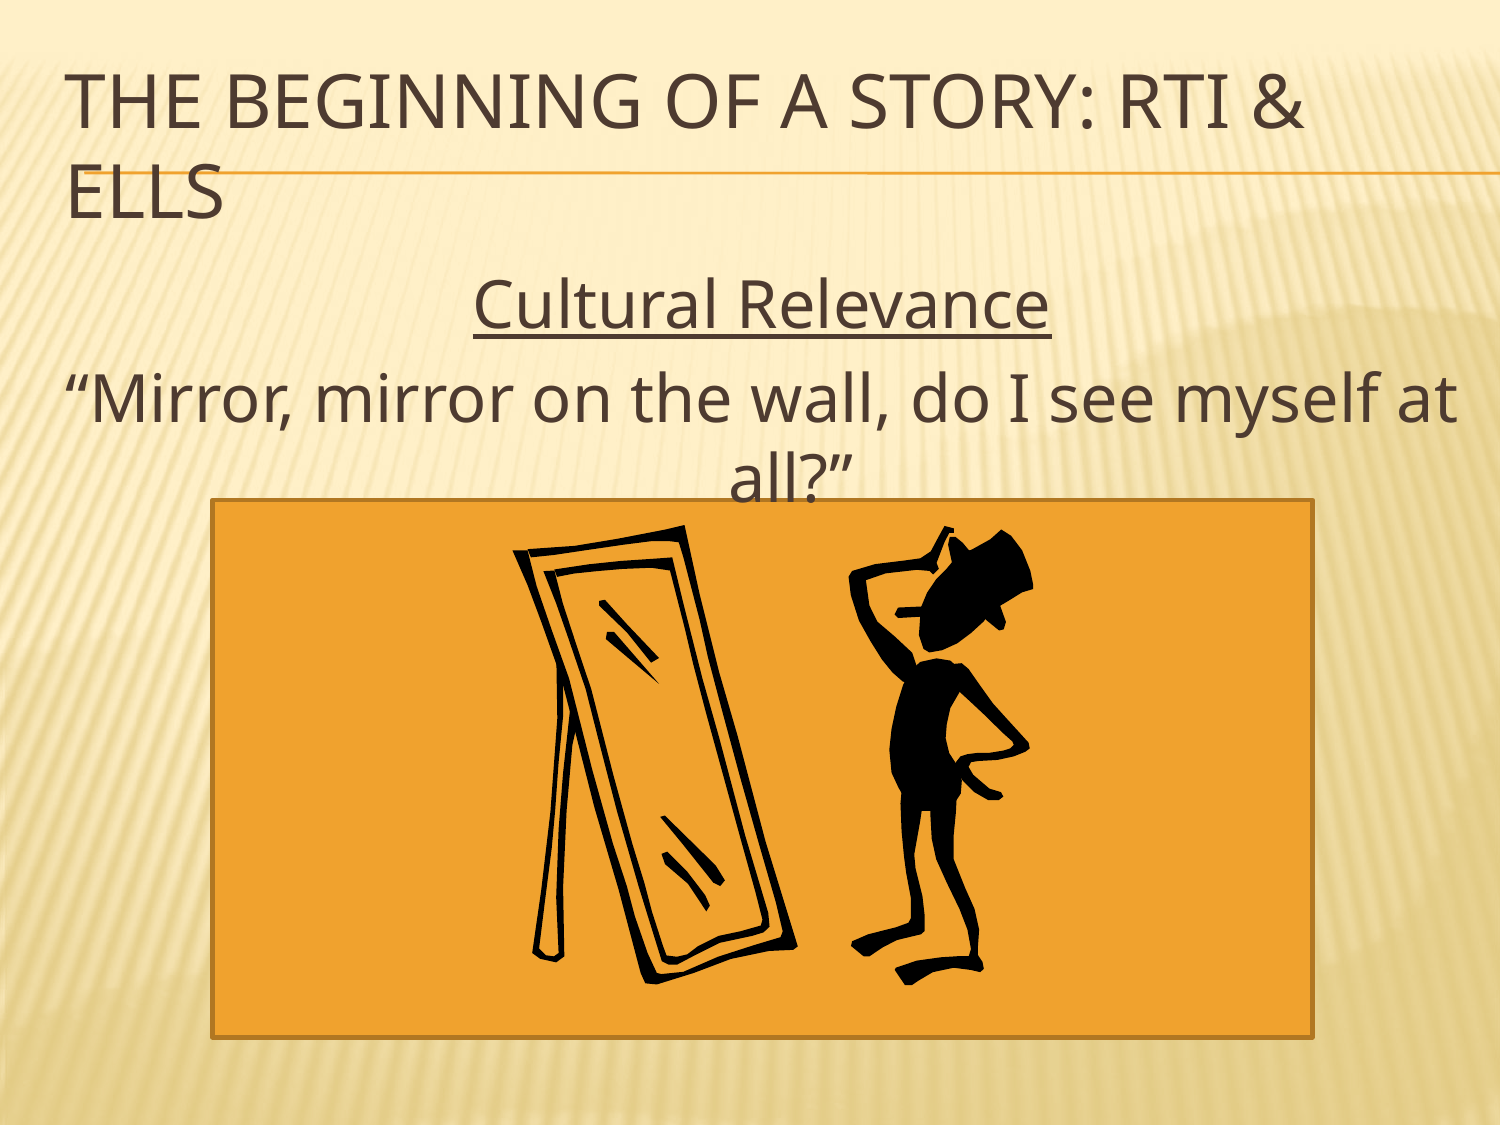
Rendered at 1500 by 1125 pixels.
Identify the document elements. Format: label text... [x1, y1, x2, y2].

title The beginning of a story: rti & ells [50, 75, 1475, 213]
text_box [210, 998, 1315, 1040]
picture [512, 524, 1034, 986]
list Cultural Relevance “Mirror, mirror on the wall, do I see myself at all?” [50, 254, 1475, 998]
